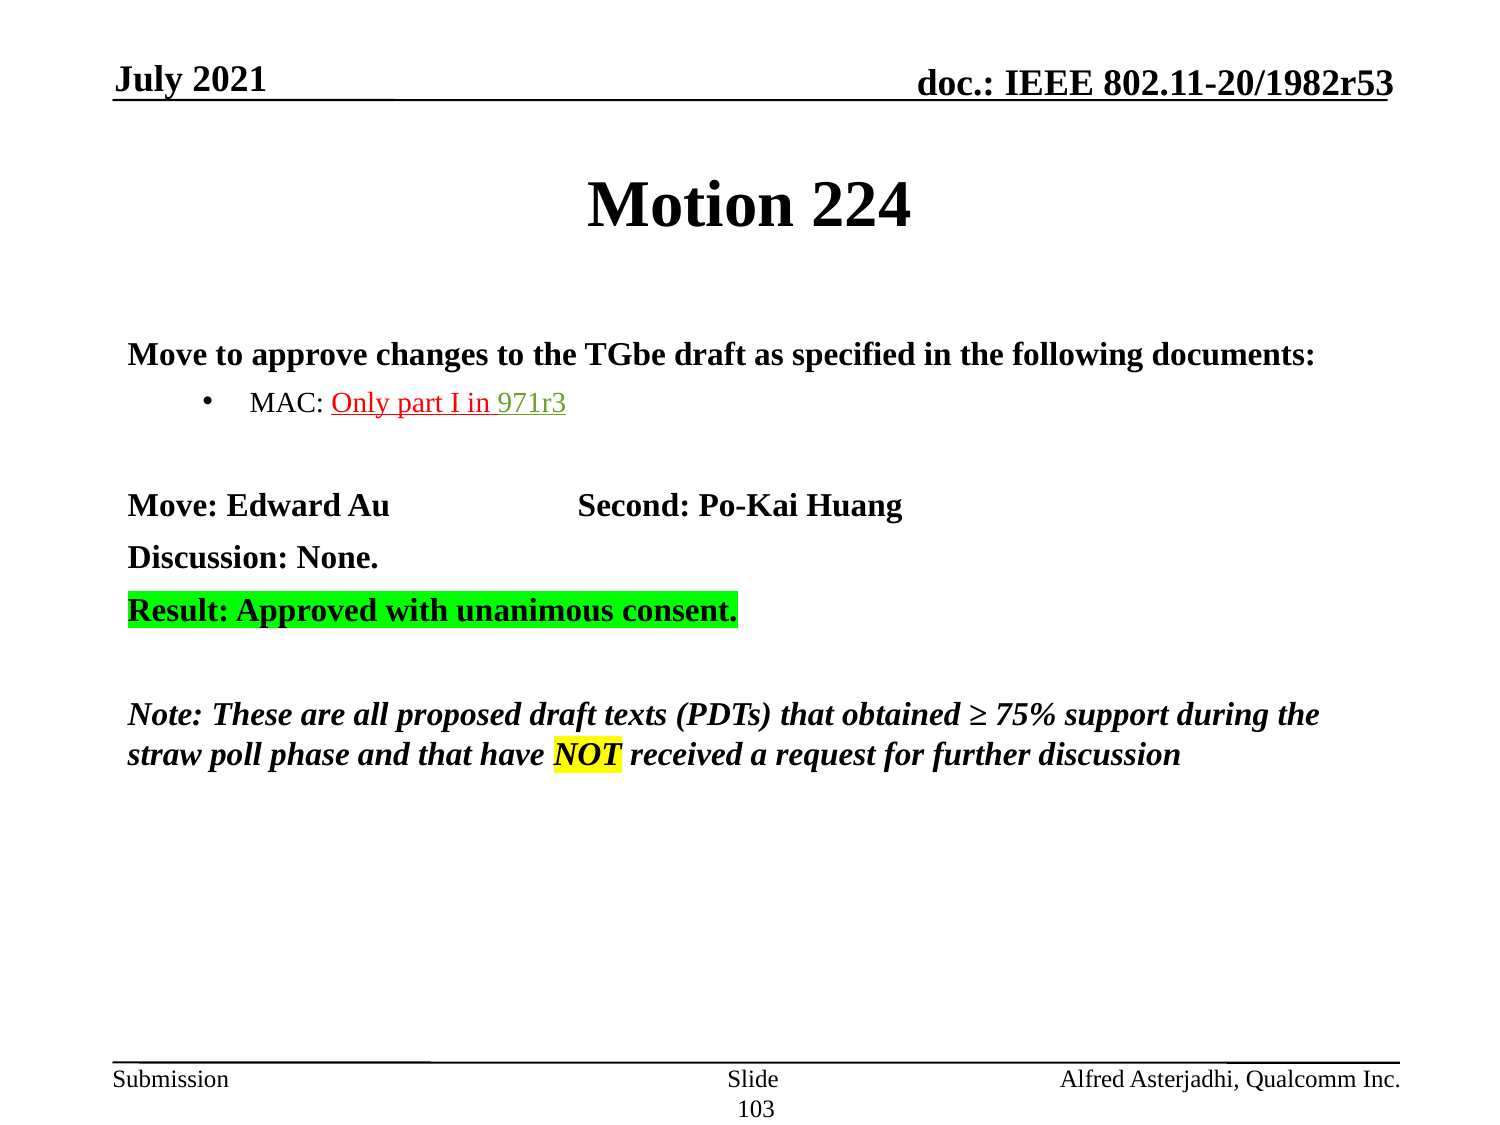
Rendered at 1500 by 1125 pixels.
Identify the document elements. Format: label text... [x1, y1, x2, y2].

footer Alfred Asterjadhi, Qualcomm Inc. [878, 1061, 1402, 1093]
title Motion 224 [112, 112, 1388, 288]
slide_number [114, 54, 423, 100]
list Move to approve changes to the TGbe draft as specified in the following documents: MAC: Only part I in 971r3 Move: Edward Au Second: Po-Kai Huang Discussion: None. Result: Approved with unanimous consent. Note: These are all proposed draft texts (PDTs) that obtained ≥ 75% support during the straw poll phase and that have NOT received a request for further discussion [112, 324, 1388, 1000]
slide_number Slide 103 [712, 1061, 800, 1123]
